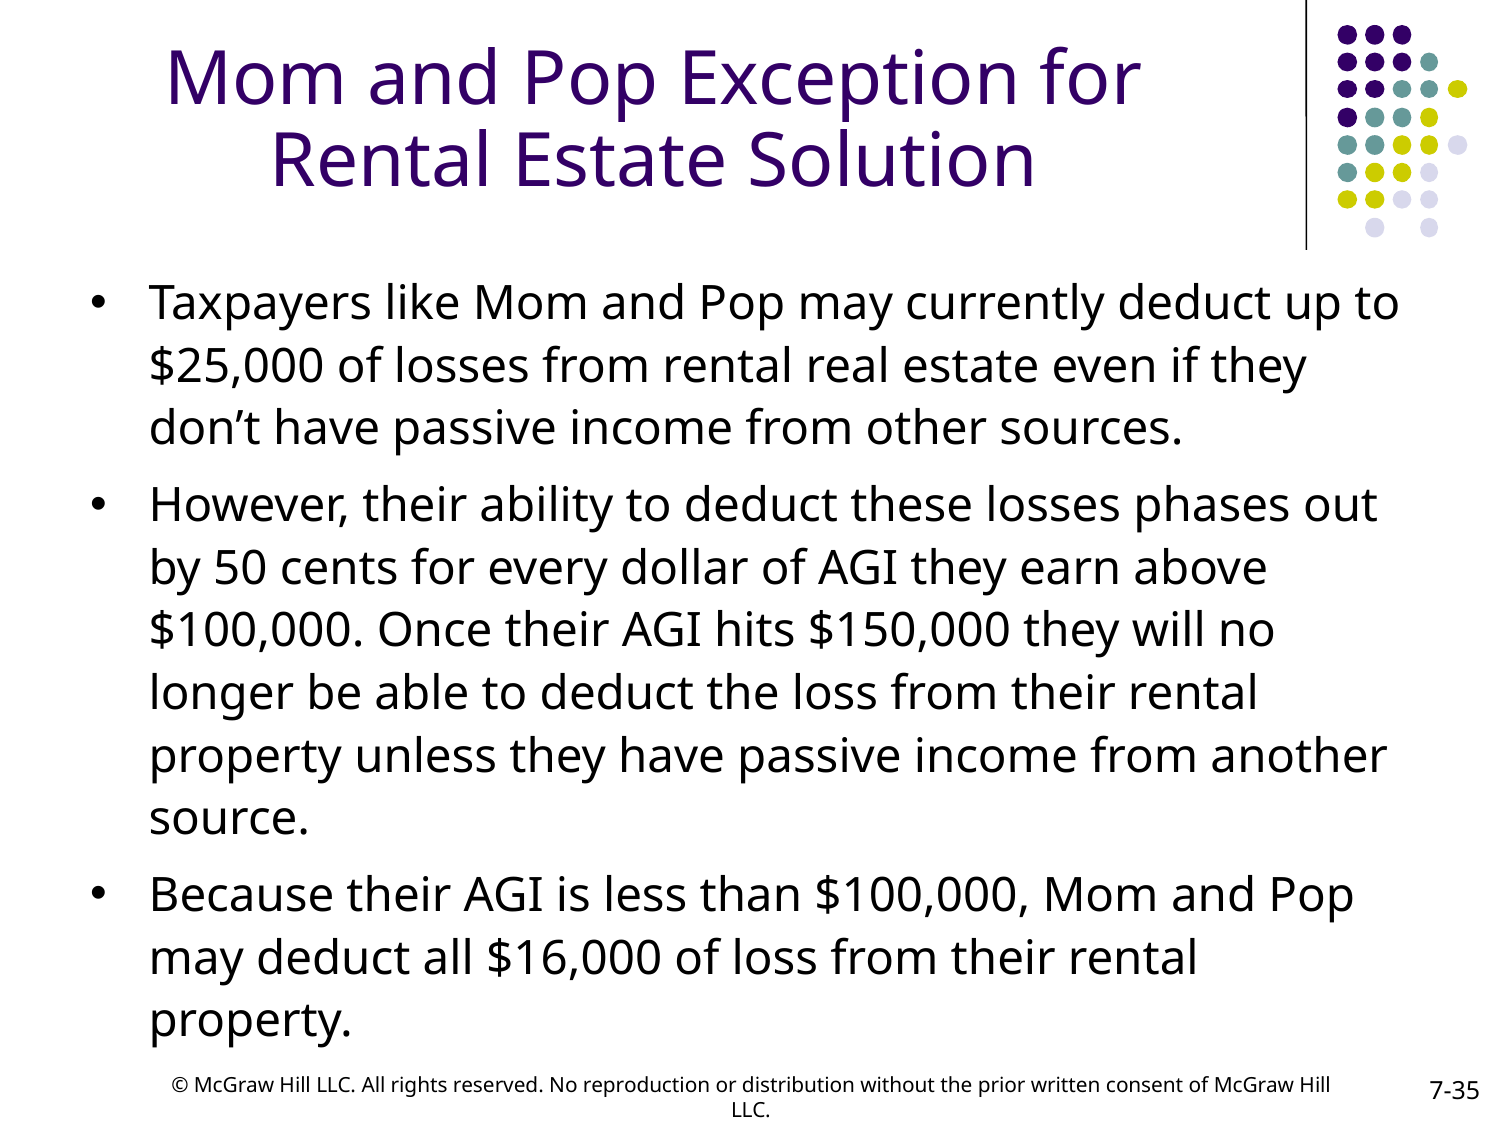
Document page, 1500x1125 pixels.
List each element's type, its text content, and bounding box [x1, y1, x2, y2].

list Taxpayers like Mom and Pop may currently deduct up to $25,000 of losses from rental real estate even if they don’t have passive income from other sources. However, their ability to deduct these losses phases out by 50 cents for every dollar of AGI they earn above $100,000. Once their AGI hits $150,000 they will no longer be able to deduct the loss from their rental property unless they have passive income from another source. Because their AGI is less than $100,000, Mom and Pop may deduct all $16,000 of loss from their rental property. [75, 259, 1425, 1062]
title Mom and Pop Exception for Rental Estate Solution [32, 8, 1275, 234]
slide_number 7-35 [1345, 1061, 1496, 1122]
